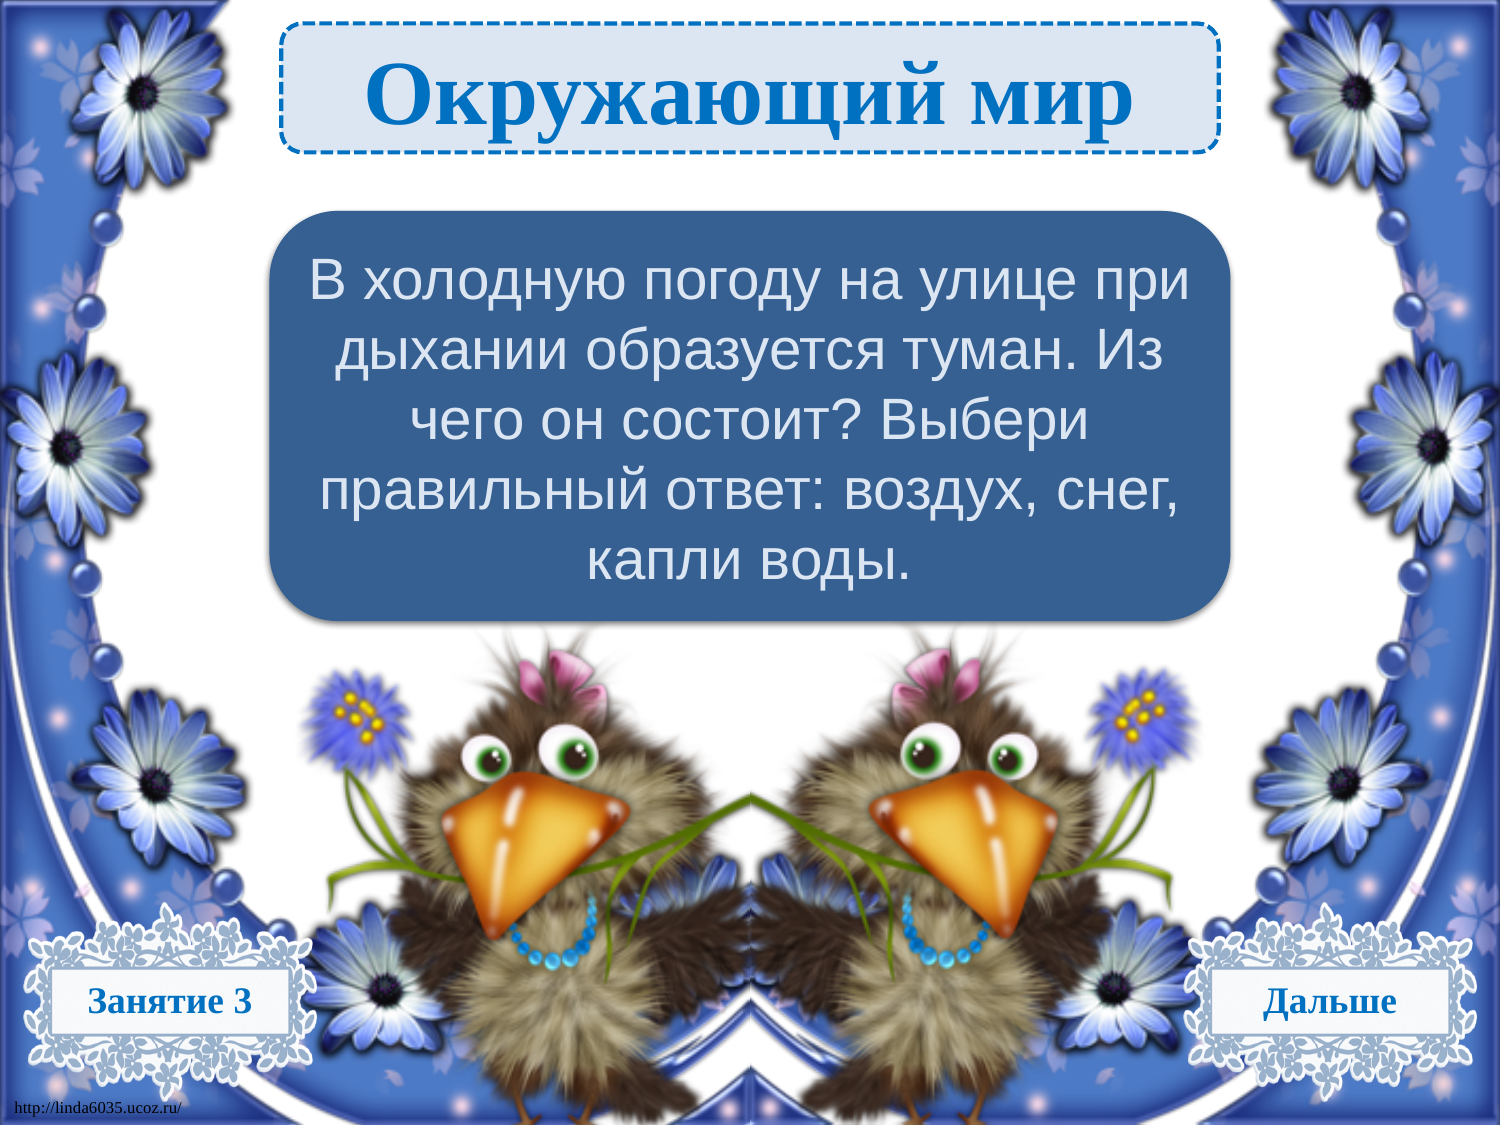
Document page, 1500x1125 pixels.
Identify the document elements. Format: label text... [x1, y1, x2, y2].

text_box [1183, 902, 1477, 1102]
text_box Окружающий мир [279, 21, 1221, 155]
picture [0, 0, 1500, 1125]
text_box [267, 208, 1233, 624]
